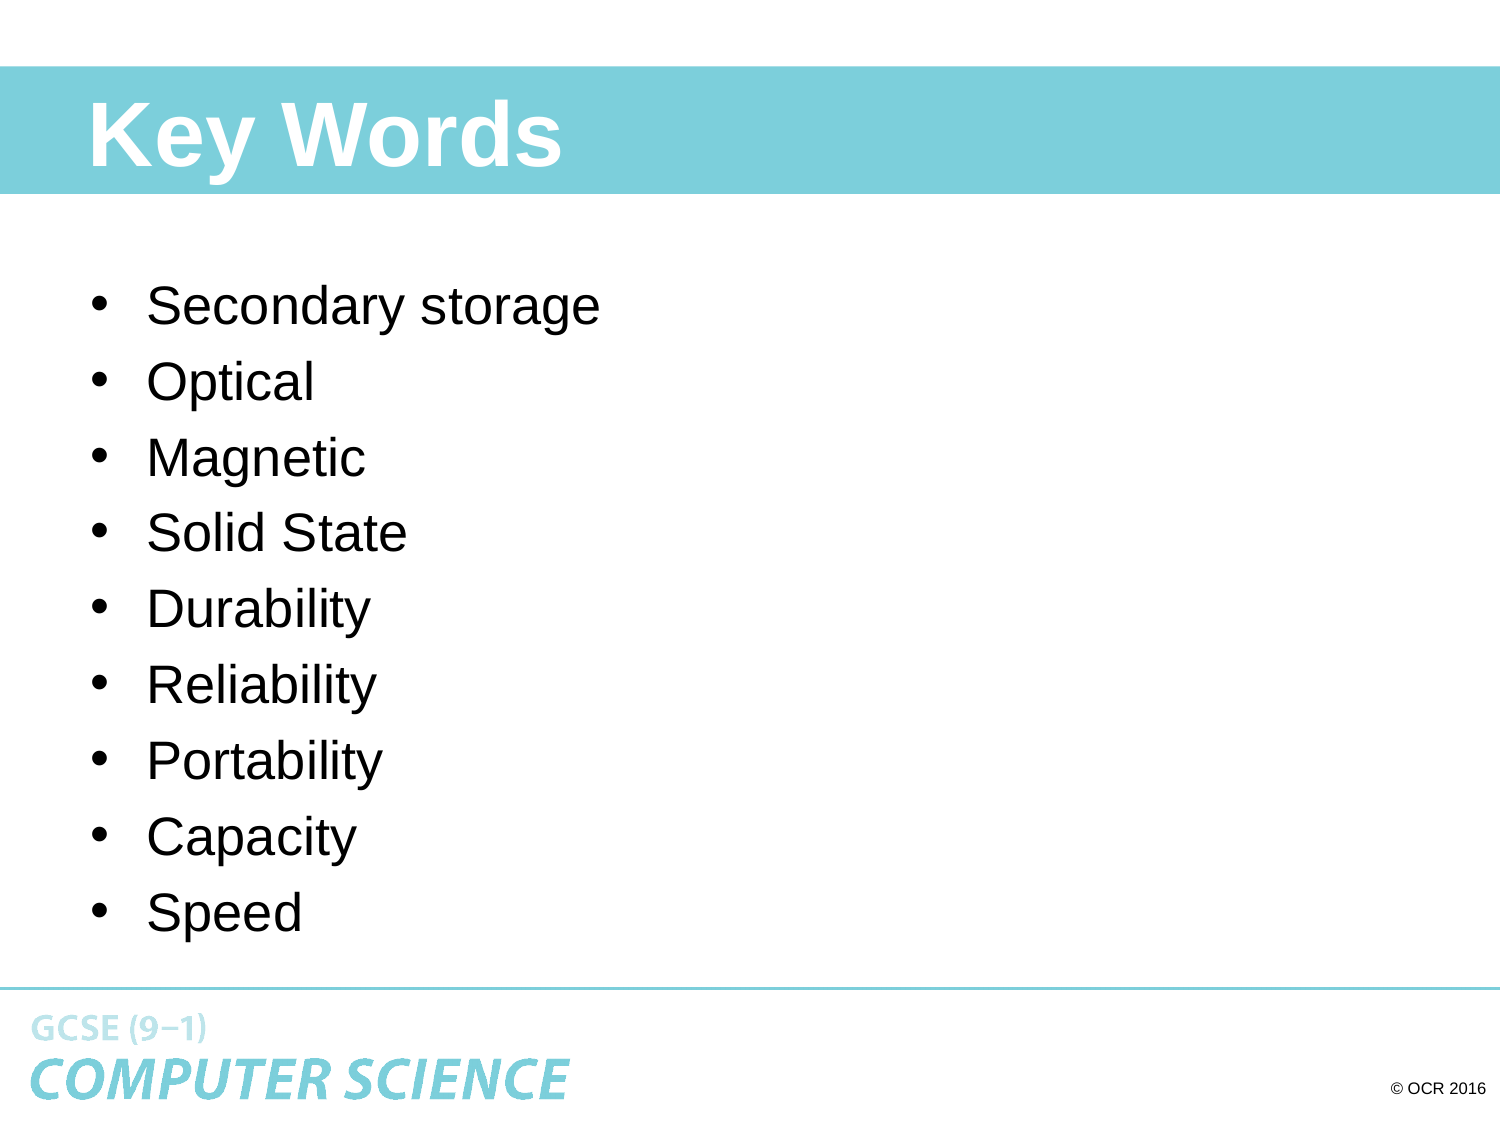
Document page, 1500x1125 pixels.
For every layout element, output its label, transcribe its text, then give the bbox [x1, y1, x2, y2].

list Secondary storage Optical Magnetic Solid State Durability Reliability Portability Capacity Speed [75, 262, 1425, 965]
title Key Words [0, 66, 1500, 194]
picture [0, 987, 1500, 1124]
